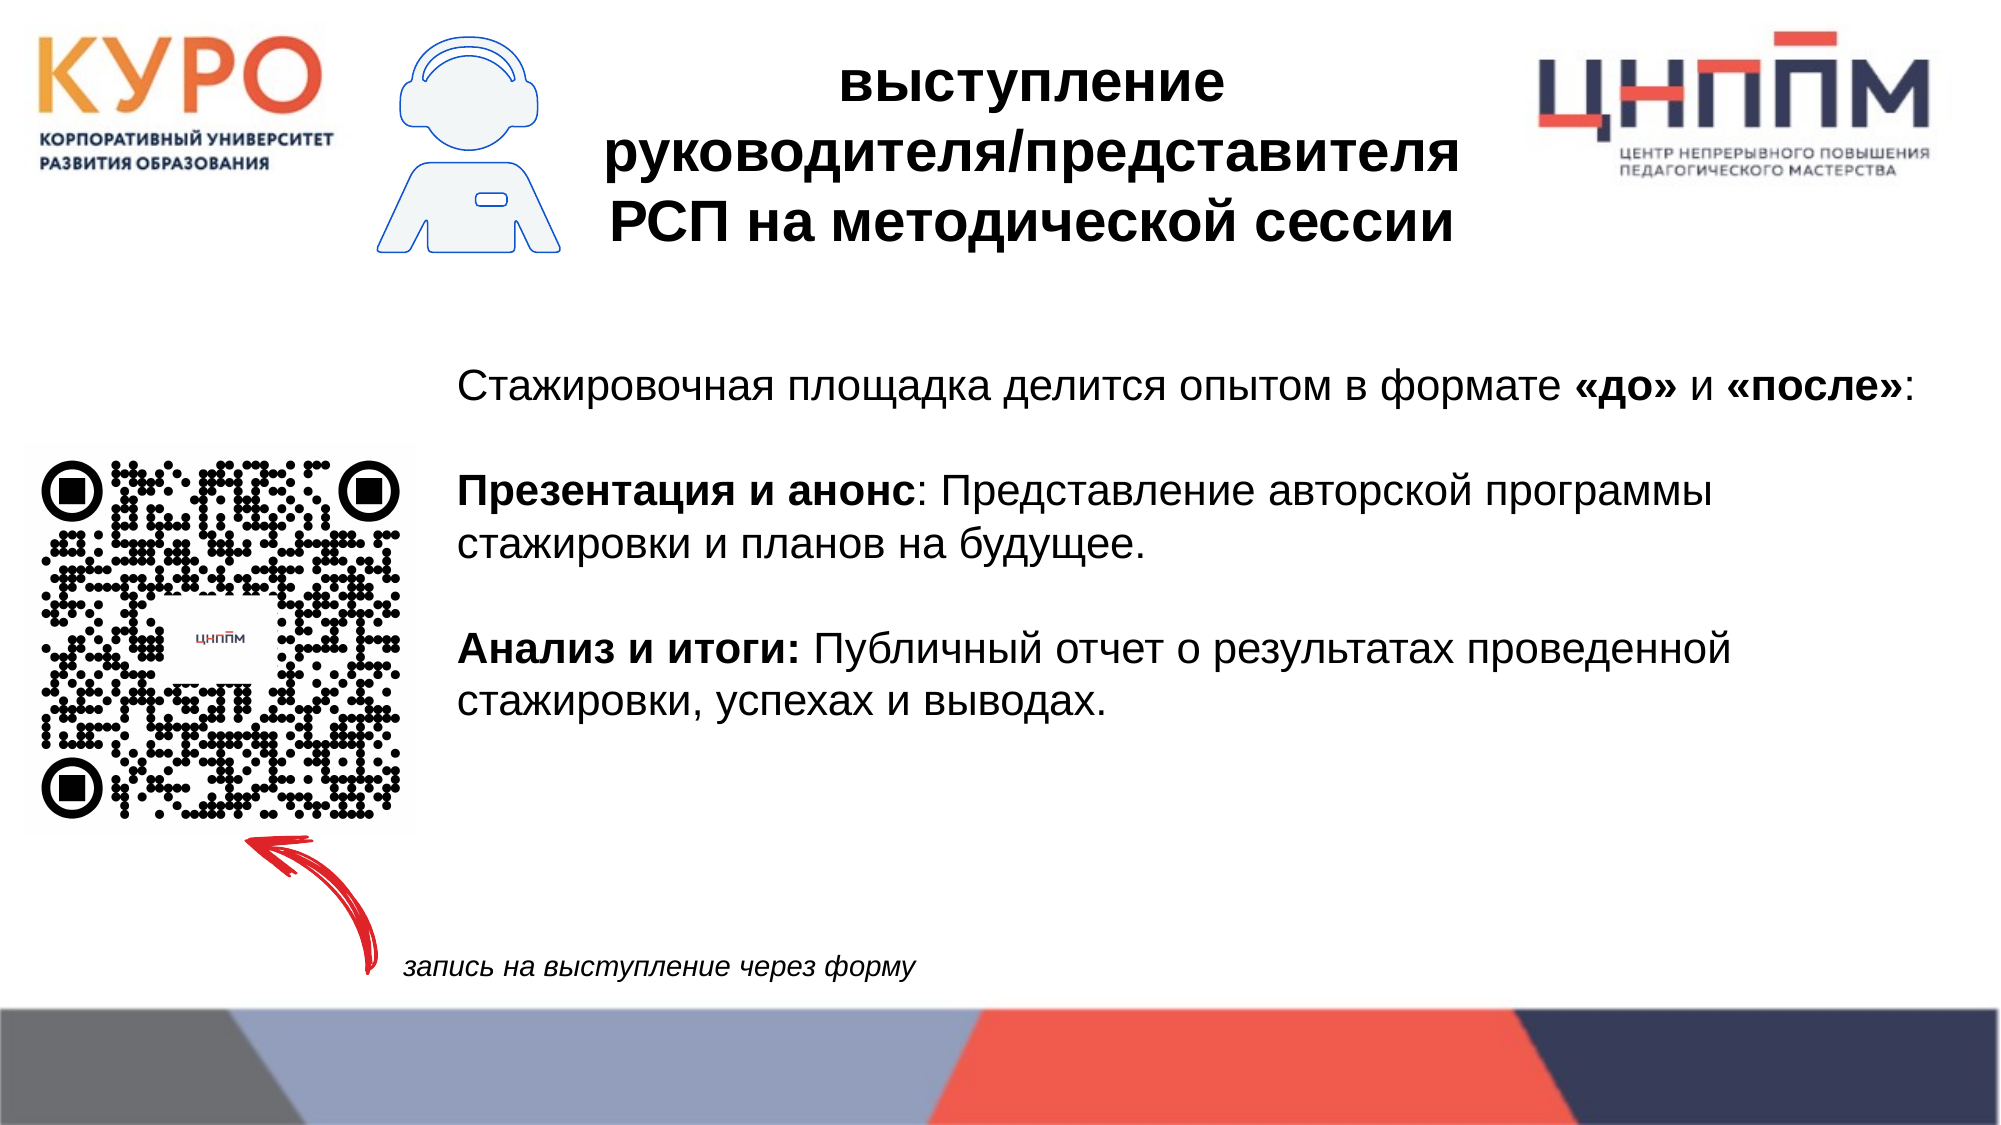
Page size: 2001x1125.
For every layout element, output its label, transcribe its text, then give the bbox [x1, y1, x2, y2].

text_box запись на выступление через форму [388, 932, 1021, 993]
text_box выступление руководителя/представителя РСП на методической сессии [519, 28, 1546, 117]
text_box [376, 36, 561, 253]
picture [0, 0, 2001, 1125]
text_box Стажировочная площадка делится опытом в формате «до» и «после»: Презентация и анонс: Представление авторской программы стажировки и планов на будущее. Анализ и итоги: Публичный отчет о результатах проведенной стажировки, успехах и выводах. [441, 282, 1967, 868]
